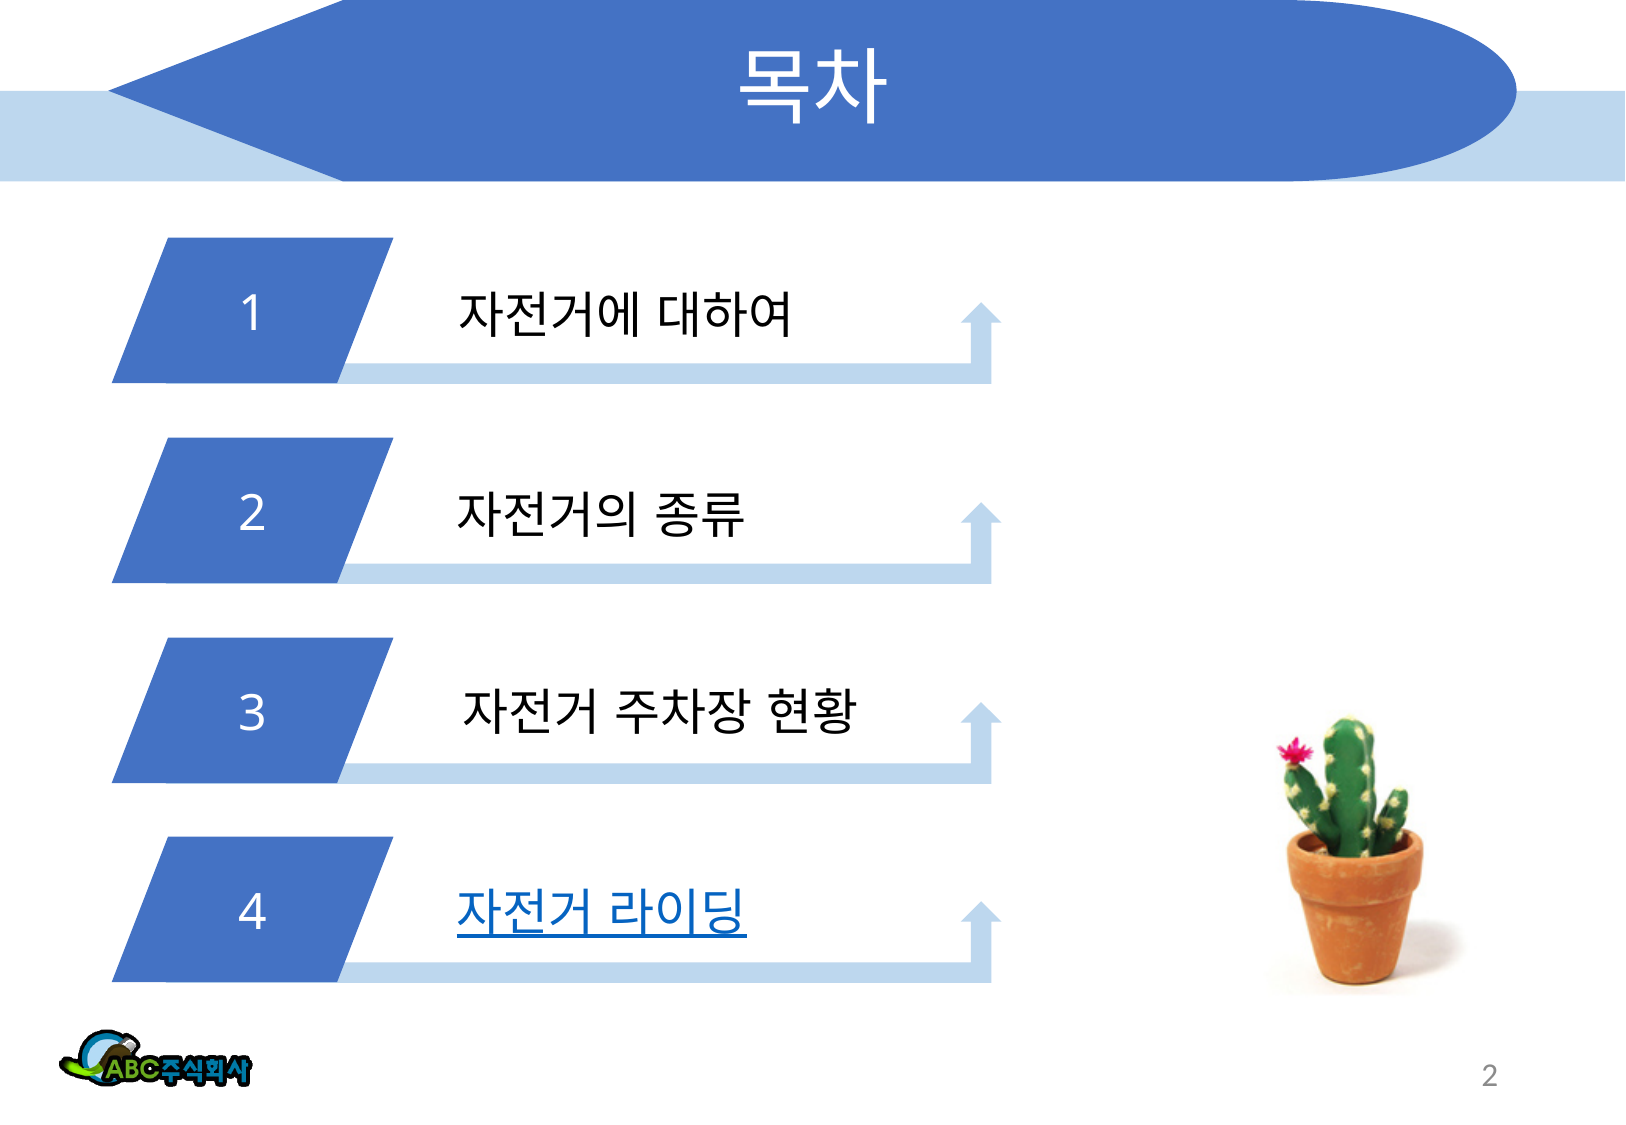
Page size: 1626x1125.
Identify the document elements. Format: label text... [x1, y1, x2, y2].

text_box 3 [110, 636, 395, 785]
text_box 4 [110, 835, 395, 984]
text_box 자전거 주차장 현황 [447, 673, 874, 748]
text_box 자전거에 대하여 [444, 275, 810, 351]
text_box 자전거 라이딩 [441, 873, 762, 961]
text_box [164, 899, 1005, 985]
text_box 자전거의 종류 [441, 476, 762, 552]
text_box [338, 700, 1005, 785]
picture [50, 1023, 258, 1091]
slide_number 2 [1147, 1042, 1514, 1103]
text_box [164, 500, 1005, 586]
picture [1215, 702, 1498, 1010]
title 목차 [0, 0, 1625, 182]
text_box 1 [110, 236, 395, 385]
text_box [164, 300, 1005, 386]
text_box 2 [110, 436, 395, 585]
